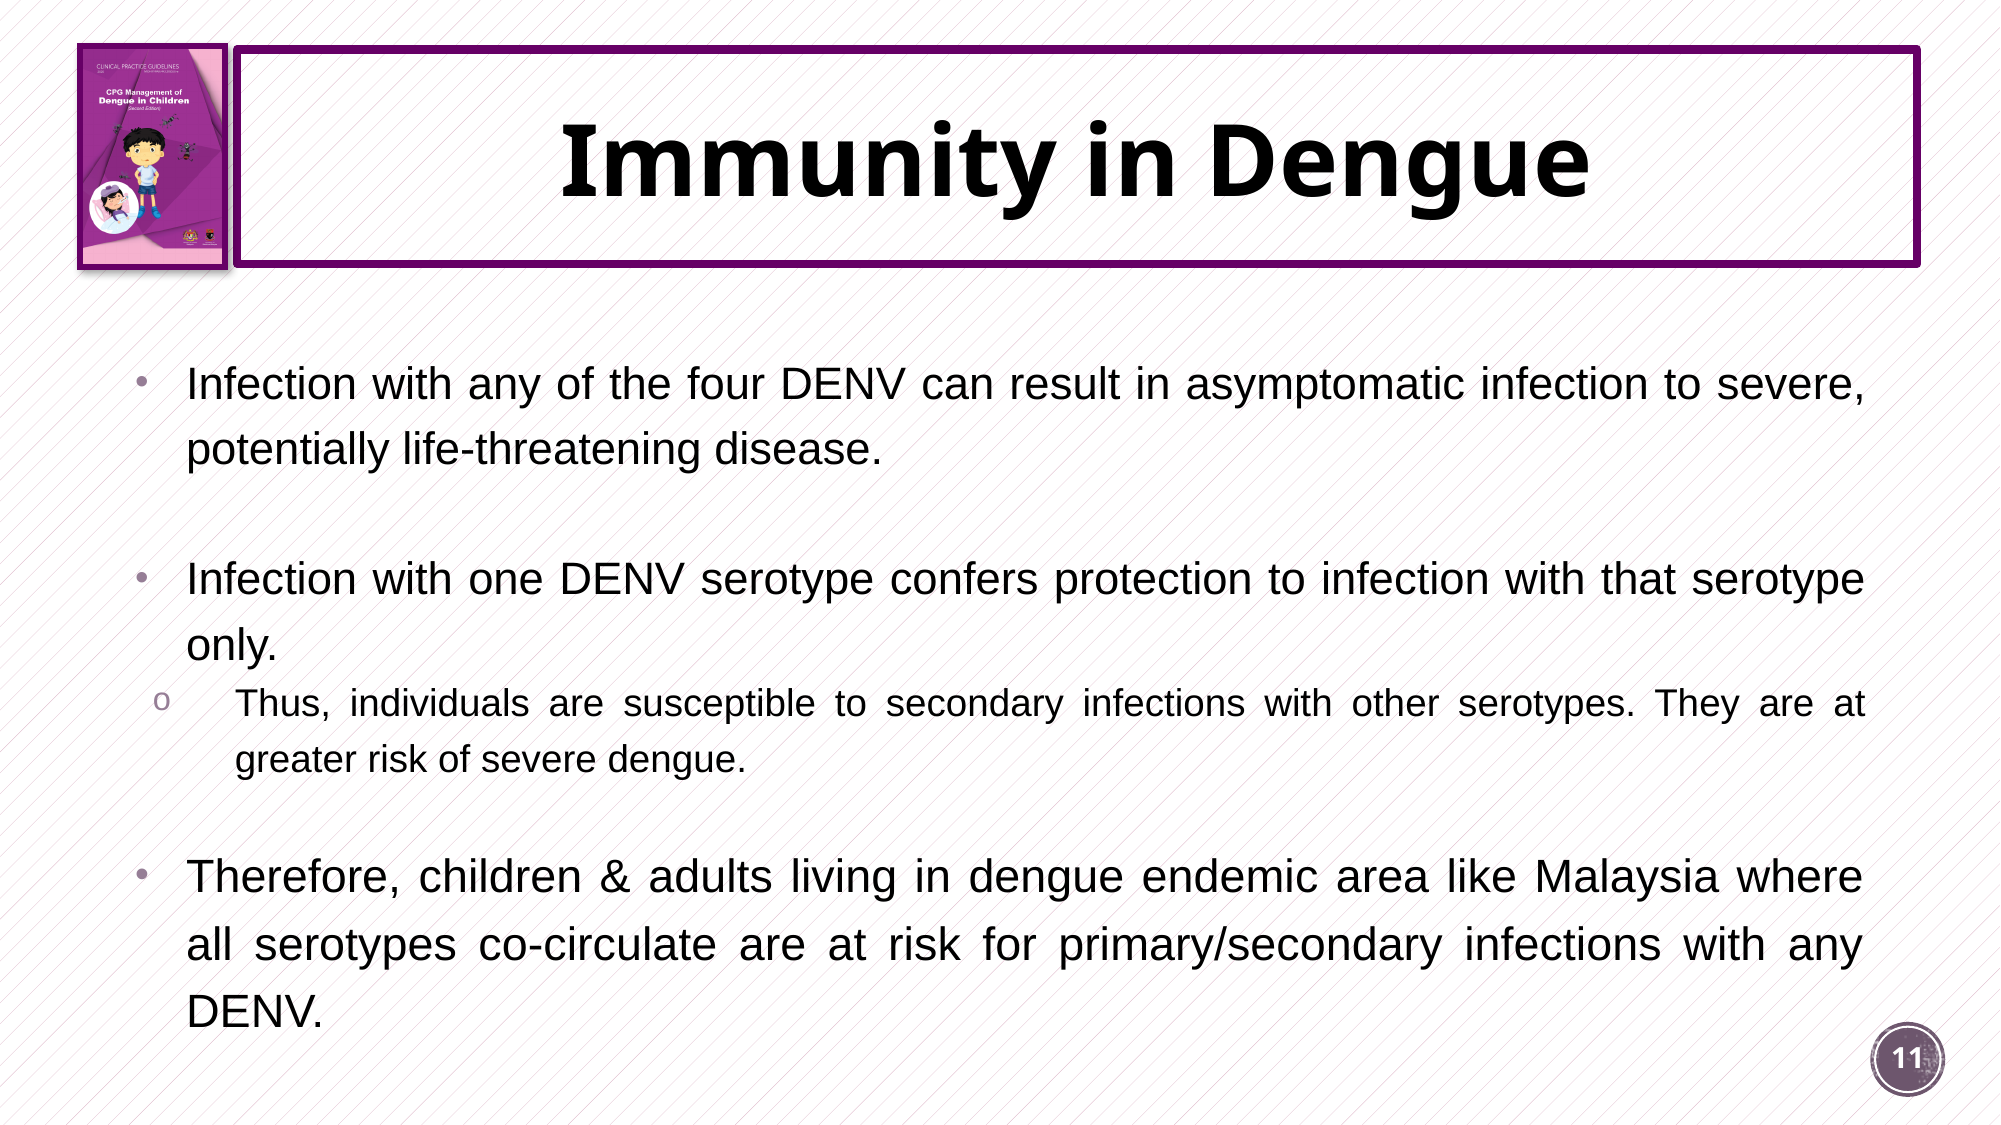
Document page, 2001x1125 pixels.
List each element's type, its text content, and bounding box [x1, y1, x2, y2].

text_box Immunity in Dengue [237, 49, 1918, 264]
slide_number 11 [1855, 1028, 1961, 1089]
picture [83, 49, 222, 264]
list Infection with any of the four DENV can result in asymptomatic infection to severe, potentially life-threatening disease. Infection with one DENV serotype confers protection to infection with that serotype only. Thus, individuals are susceptible to secondary infections with other serotypes. They are at greater risk of severe dengue. Therefore, children & adults living in dengue endemic area like Malaysia where all serotypes co-circulate are at risk for primary/secondary infections with any DENV. [120, 335, 1882, 1046]
